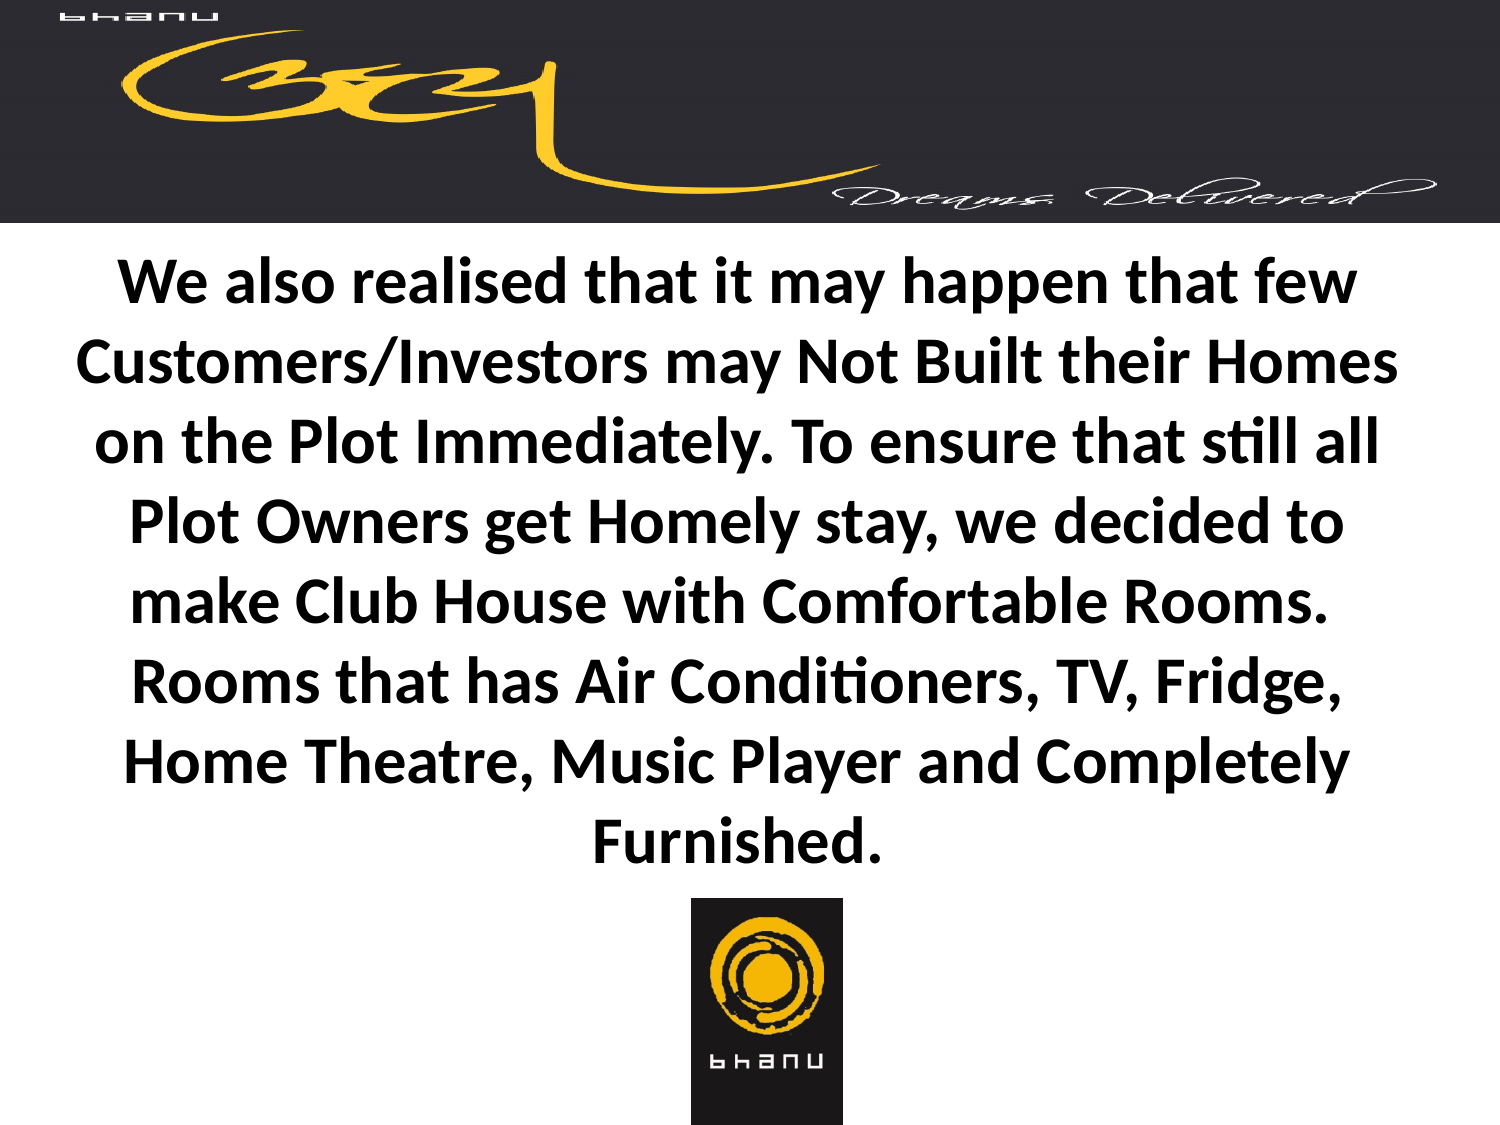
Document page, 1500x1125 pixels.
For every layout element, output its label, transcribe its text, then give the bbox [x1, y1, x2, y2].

picture [691, 898, 843, 1125]
title We also realised that it may happen that few Customers/Investors may Not Built their Homes on the Plot Immediately. To ensure that still all Plot Owners get Homely stay, we decided to make Club House with Comfortable Rooms. Rooms that has Air Conditioners, TV, Fridge, Home Theatre, Music Player and Completely Furnished. [46, 222, 1430, 891]
picture [0, 0, 1500, 223]
